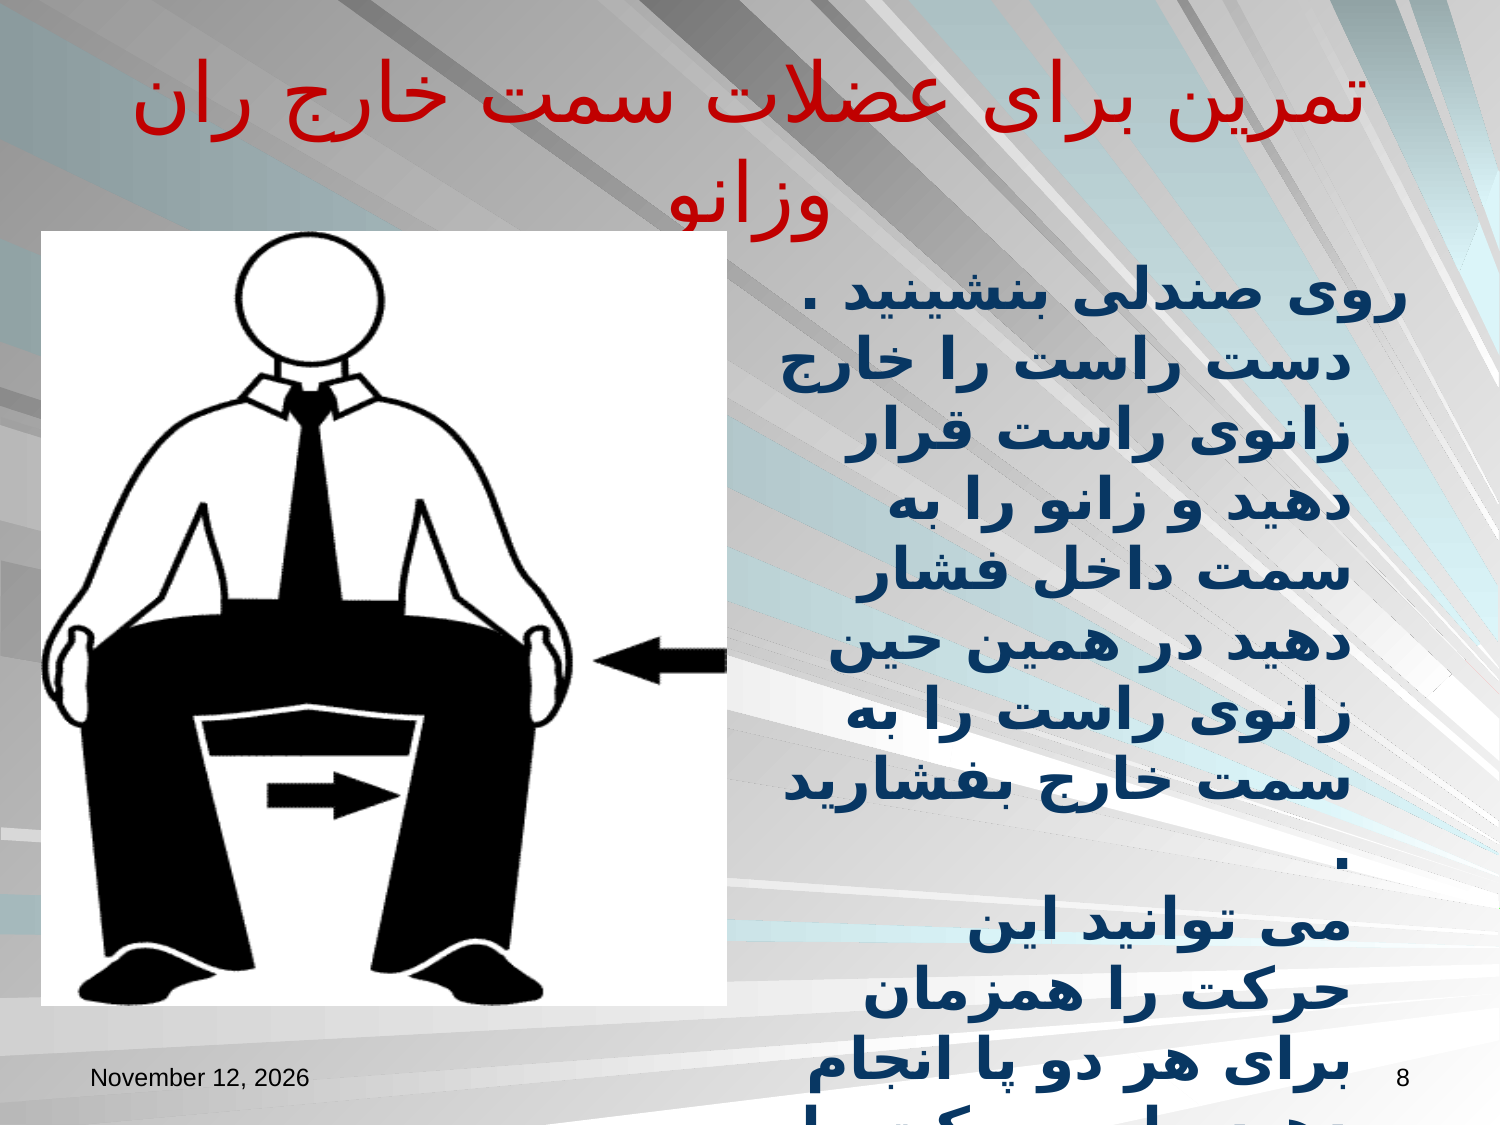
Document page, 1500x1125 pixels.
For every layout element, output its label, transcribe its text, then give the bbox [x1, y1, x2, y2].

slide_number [74, 1023, 426, 1100]
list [41, 231, 727, 1006]
slide_number 8 [1074, 1023, 1426, 1100]
title تمرین برای عضلات سمت خارج ران وزانو [74, 45, 1426, 234]
list روی صندلی بنشینید . دست راست را خارج زانوی راست قرار دهید و زانو را به سمت داخل فشار دهید در همین حین زانوی راست را به سمت خارج بفشارید . می توانید این حرکت را همزمان برای هر دو پا انجام دهید . این حرکت را ادامه دهید تا عضلاتتان خسته شود . [762, 243, 1426, 1006]
